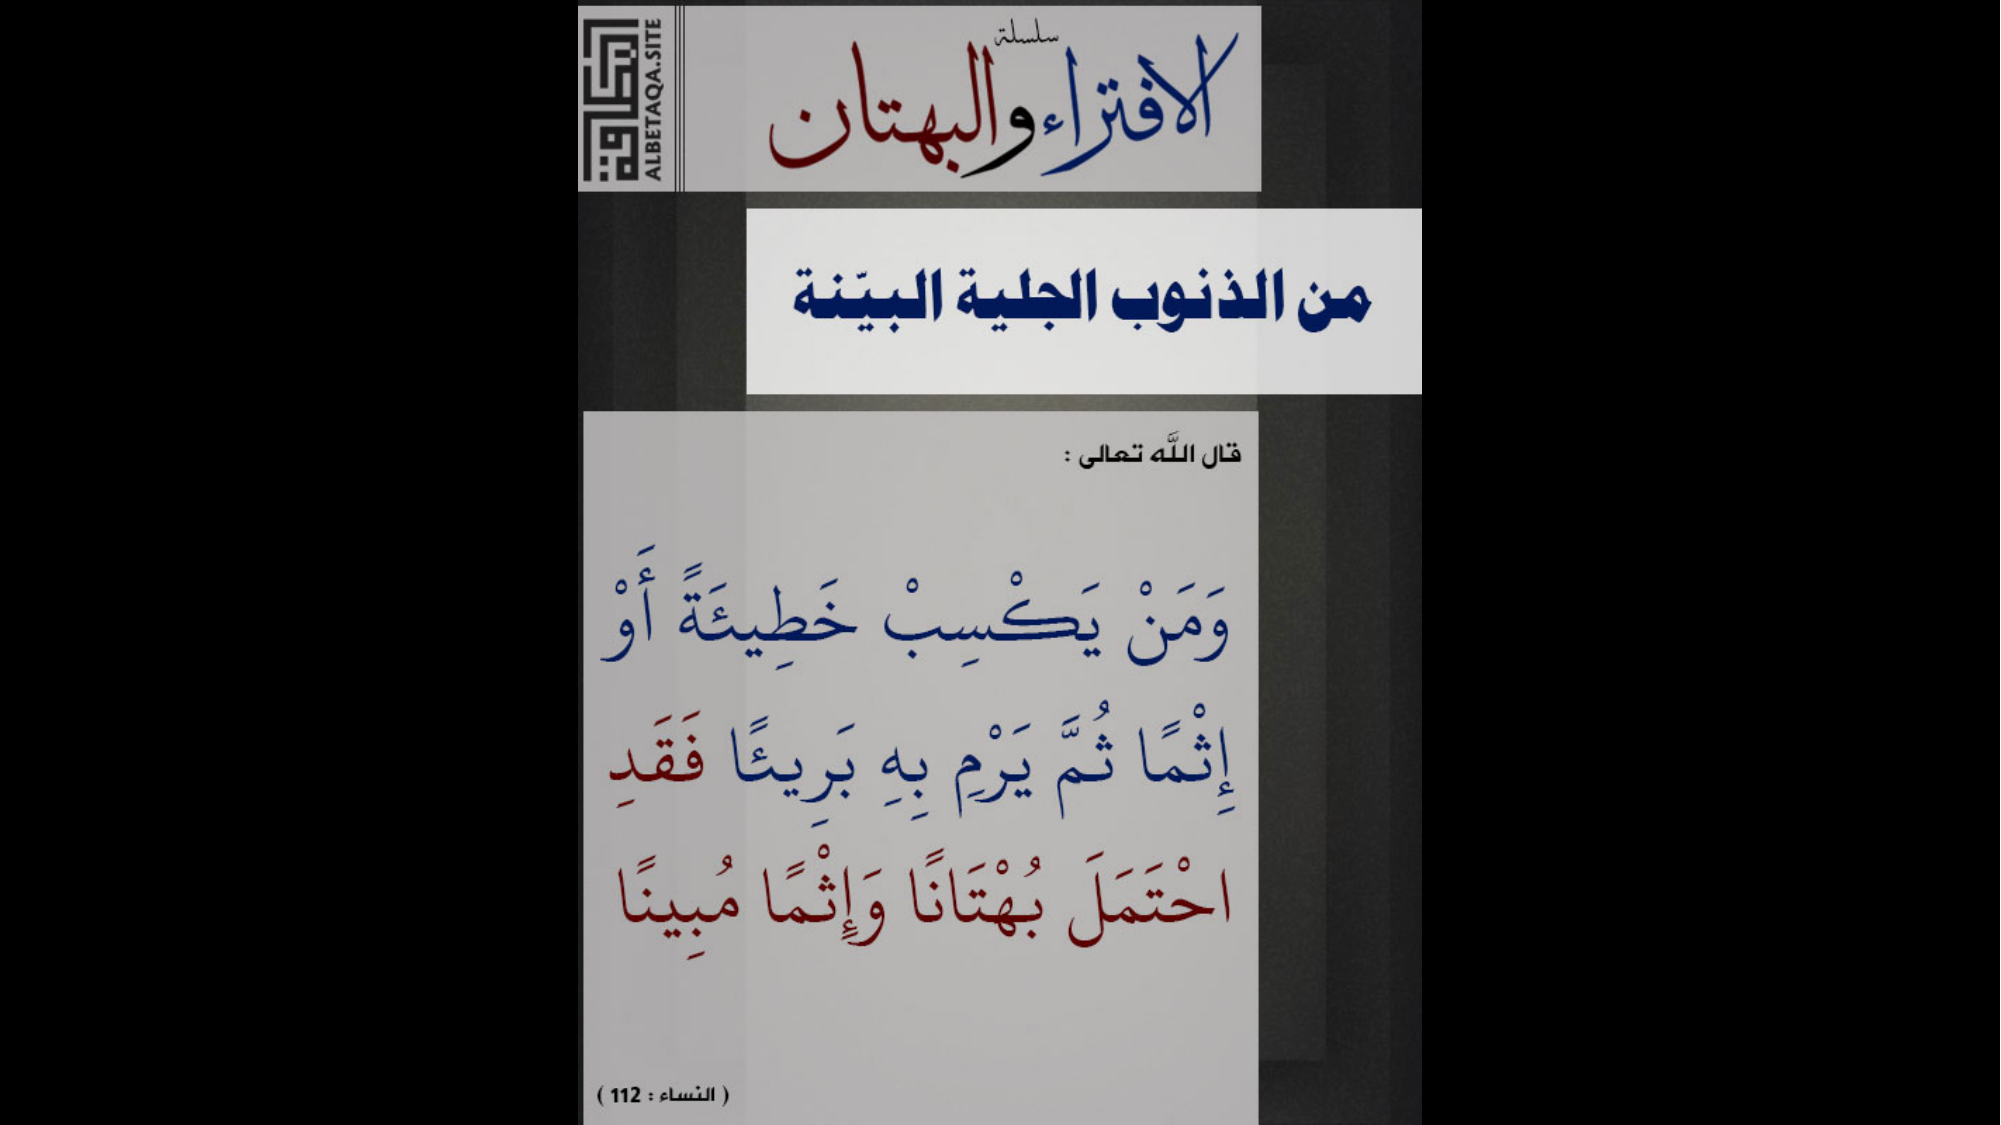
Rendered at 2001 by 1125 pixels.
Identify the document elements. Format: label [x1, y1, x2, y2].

picture [578, 0, 1422, 1125]
